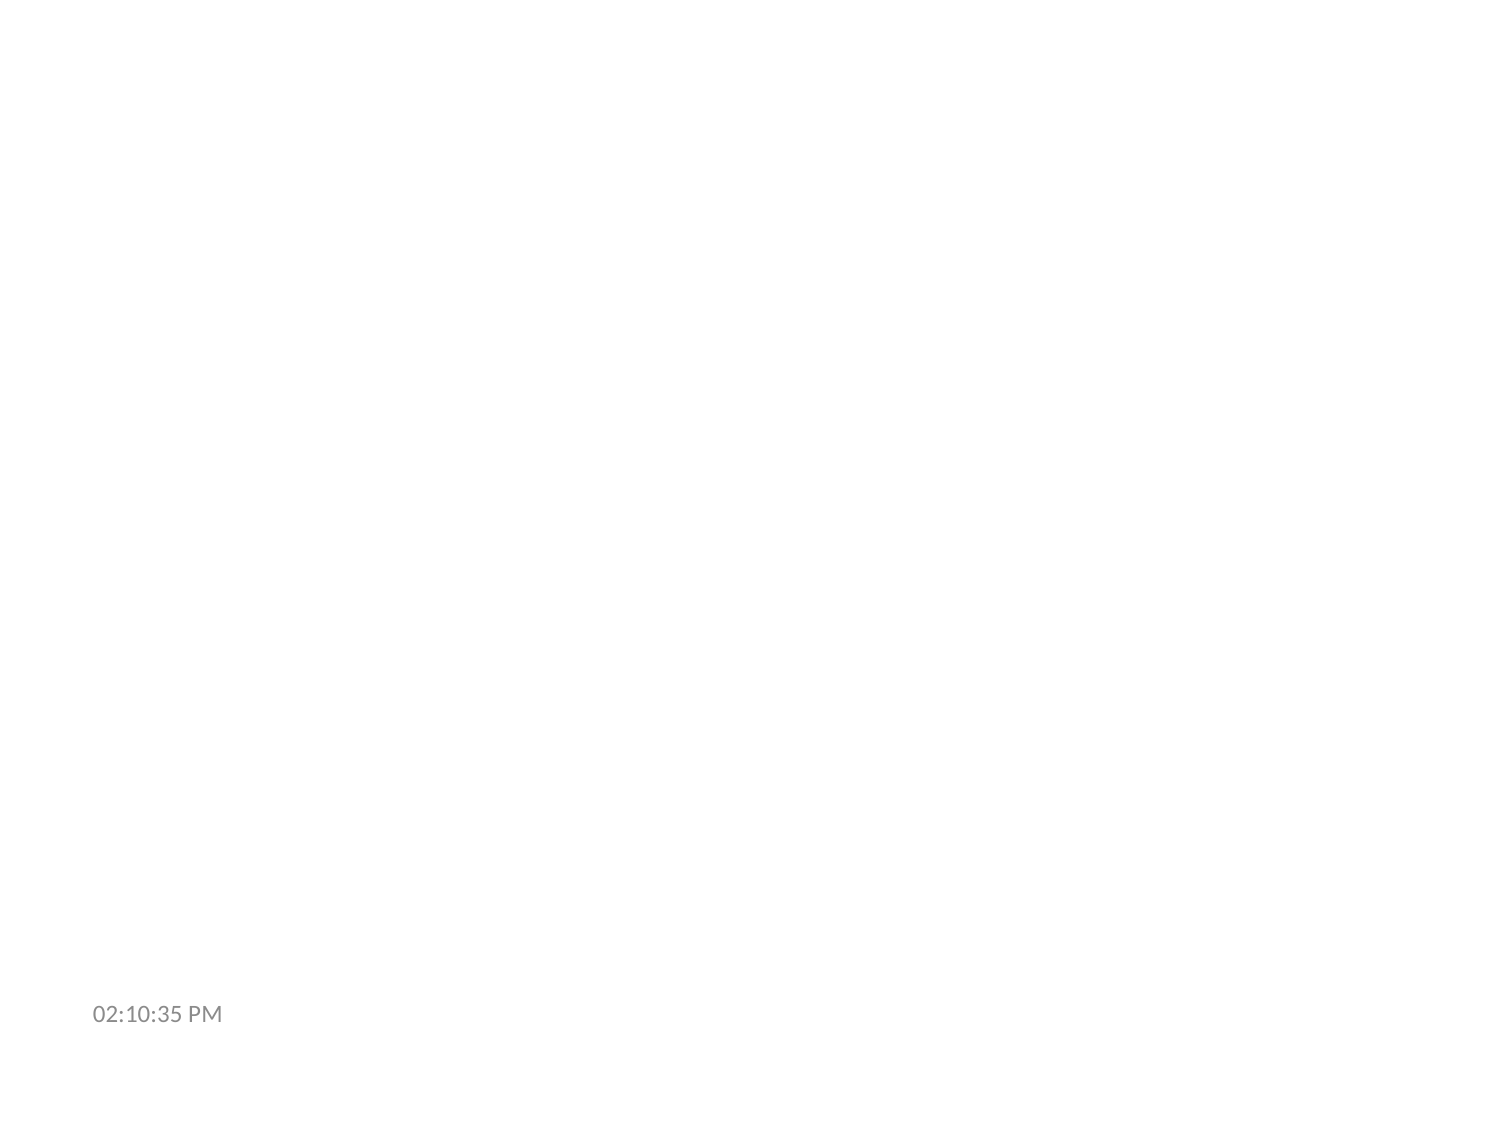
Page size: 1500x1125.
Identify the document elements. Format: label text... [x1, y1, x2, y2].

text_box 3:35:09 PM [77, 982, 428, 1043]
